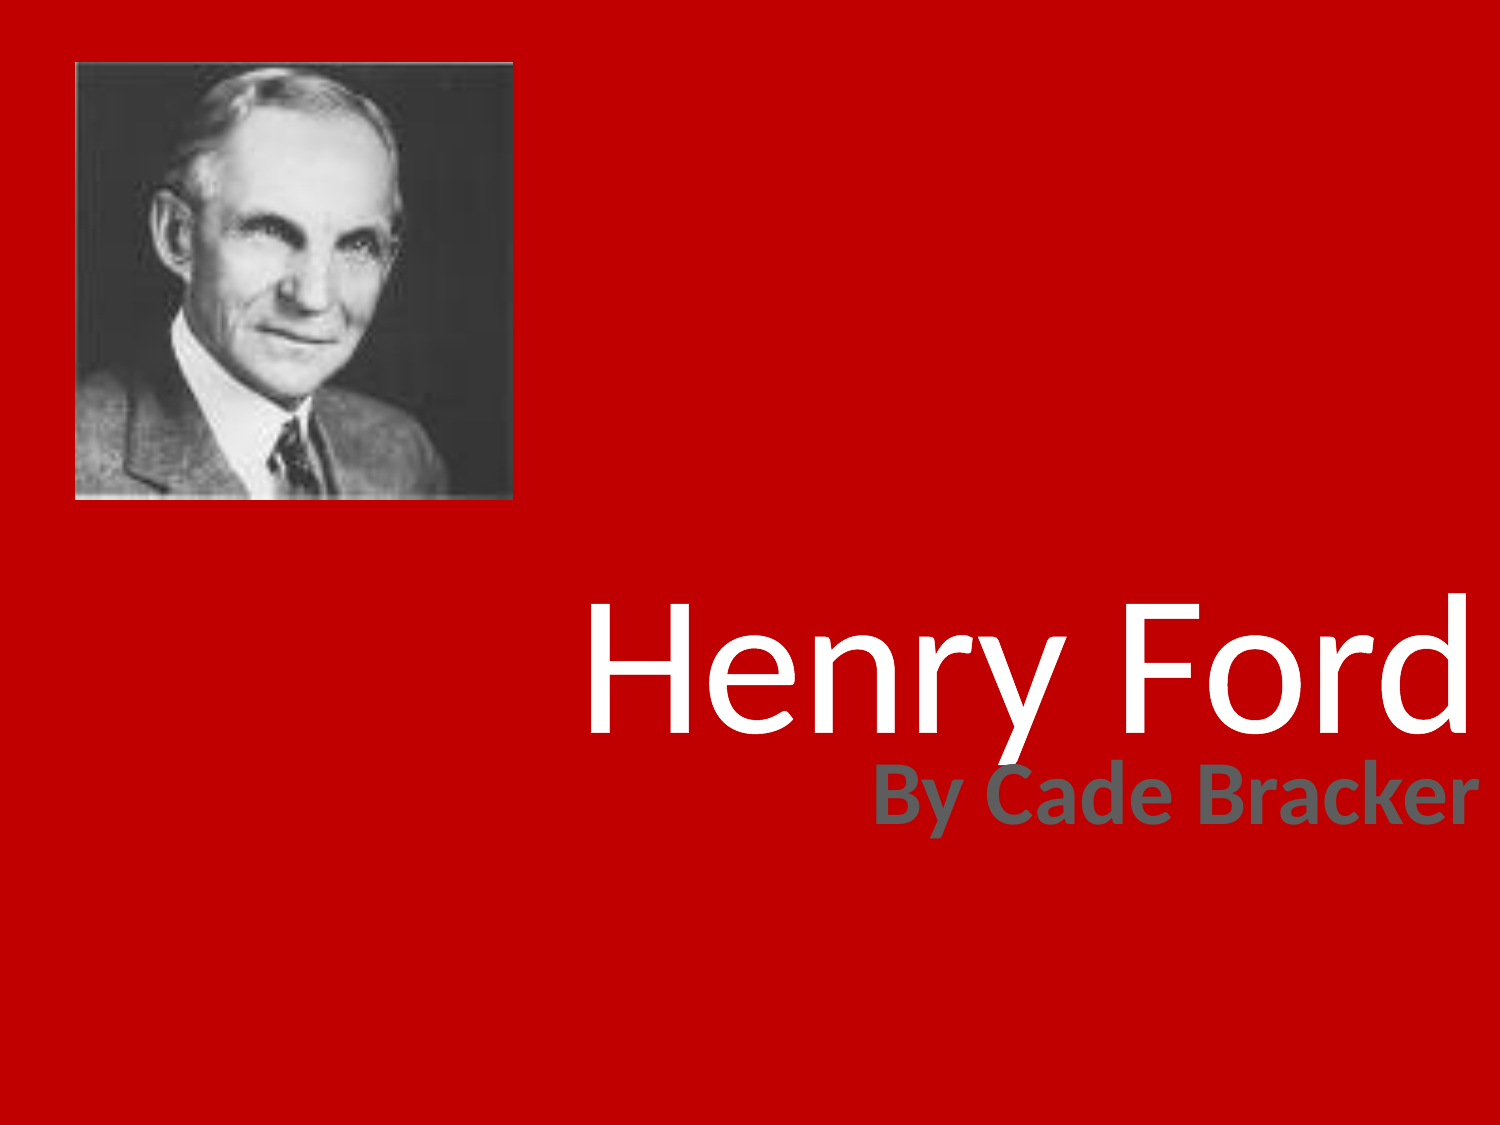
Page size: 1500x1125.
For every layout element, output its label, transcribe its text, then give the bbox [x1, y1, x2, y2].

text_box By Cade Bracker [856, 724, 1498, 850]
picture [74, 62, 513, 501]
text_box Henry Ford [562, 524, 1496, 780]
